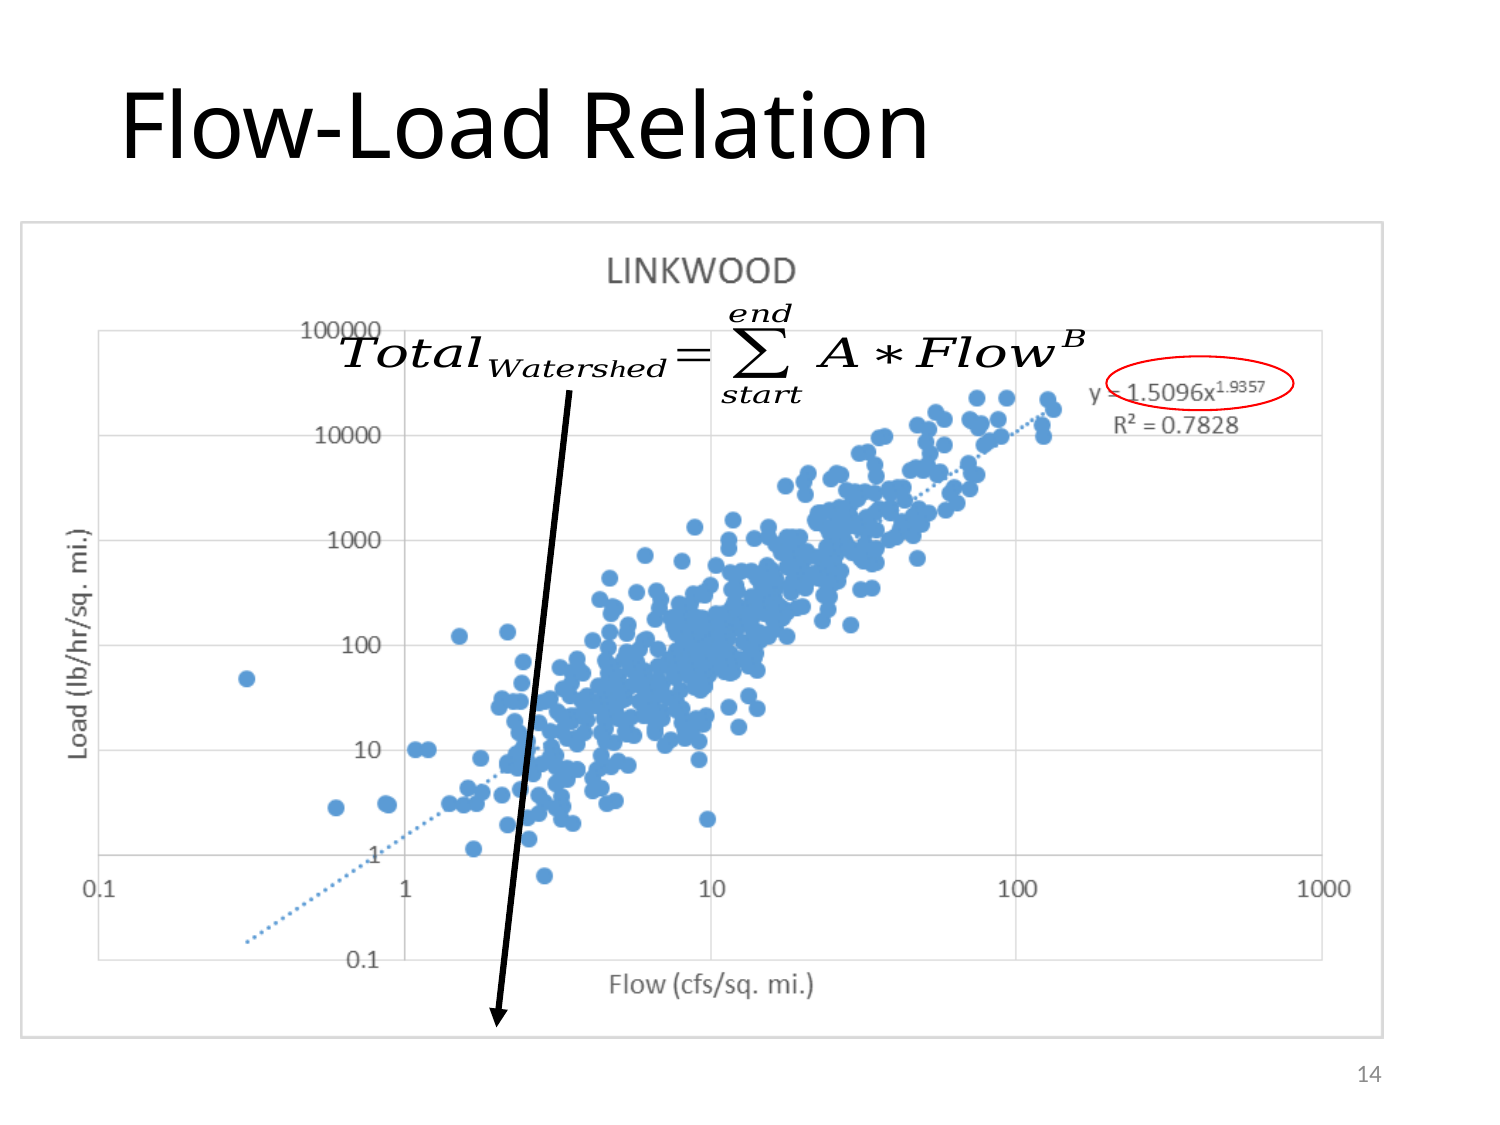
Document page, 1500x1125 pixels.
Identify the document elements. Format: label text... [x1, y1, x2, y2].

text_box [496, 390, 570, 1028]
picture [20, 221, 1384, 1039]
slide_number 14 [1059, 1042, 1397, 1103]
title Flow-Load Relation [103, 20, 1397, 238]
